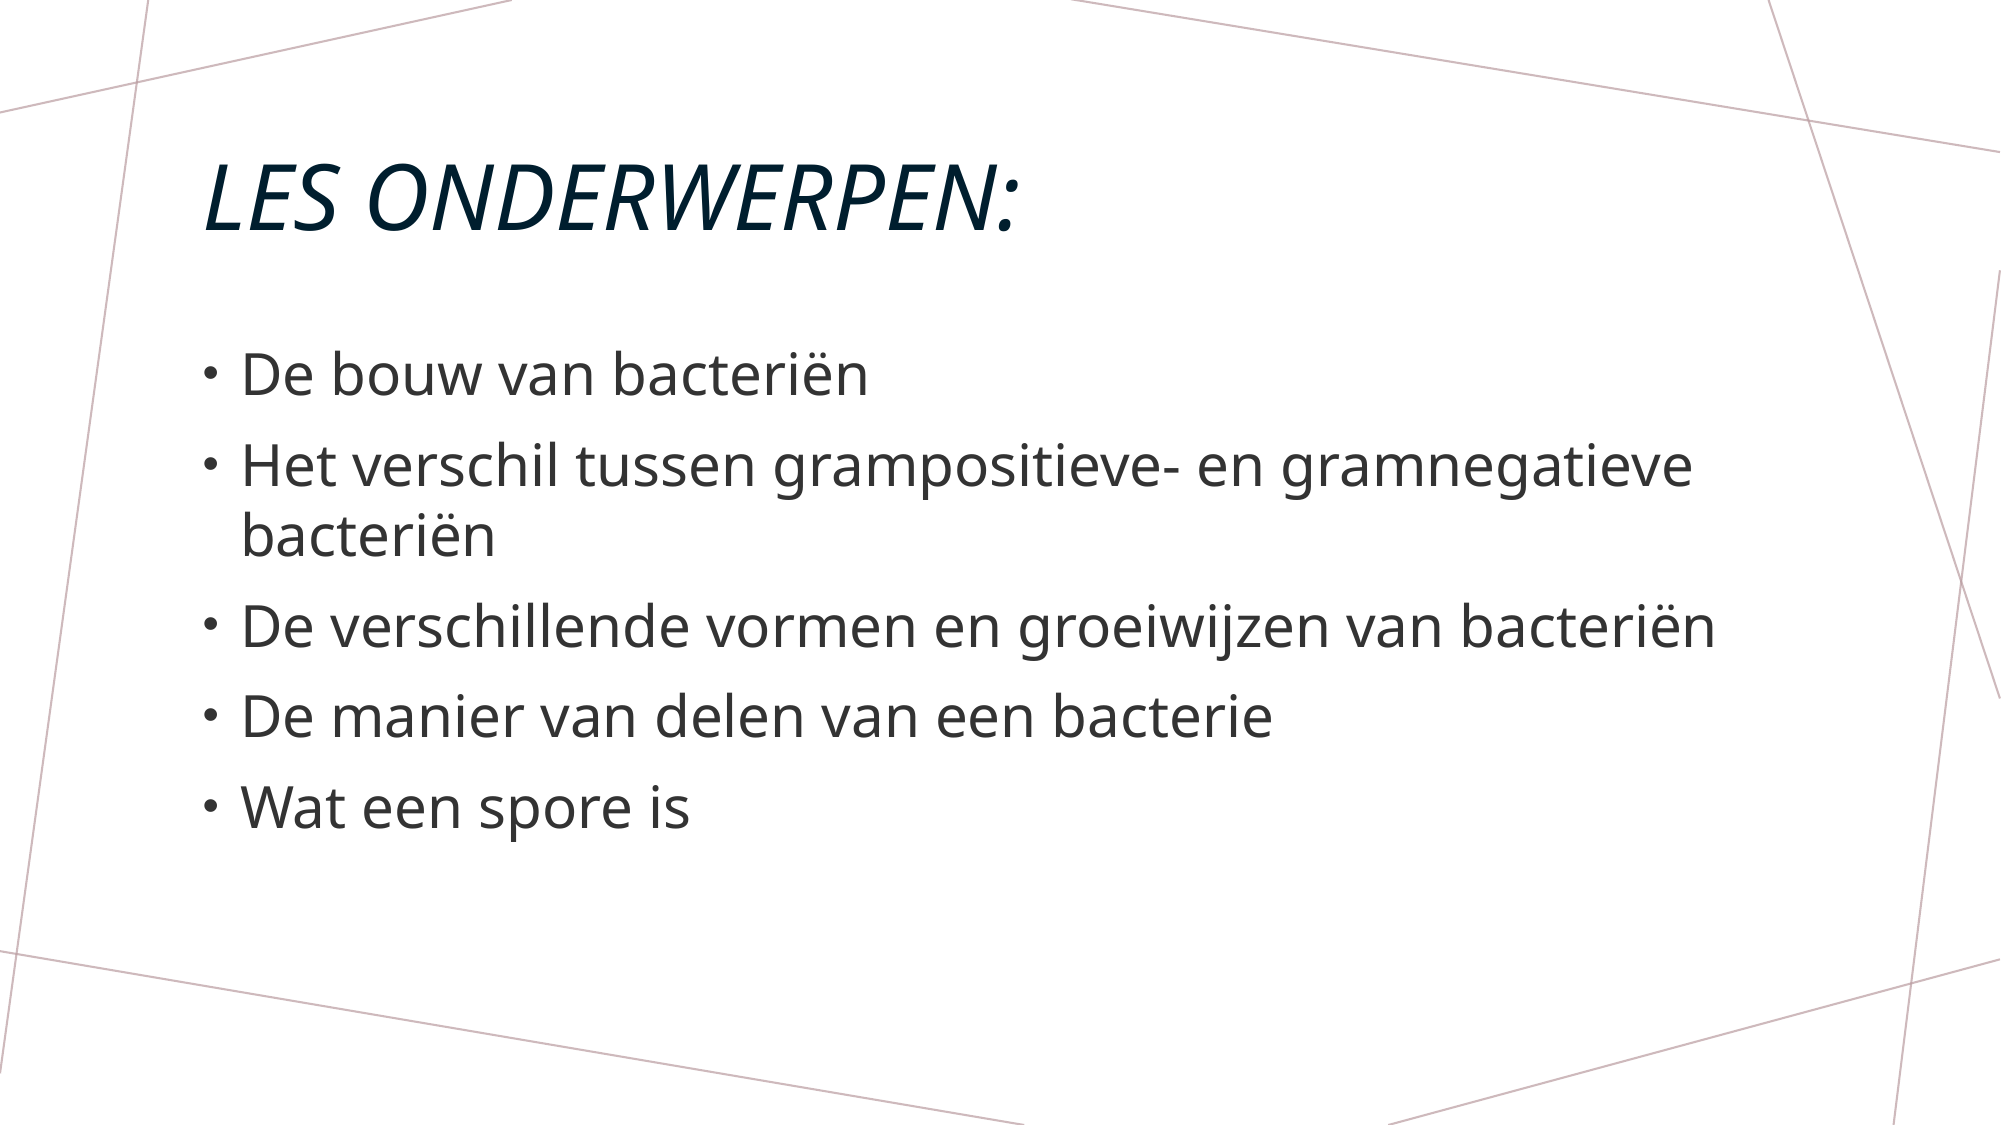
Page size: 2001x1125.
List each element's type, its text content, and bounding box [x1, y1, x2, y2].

list De bouw van bacteriën Het verschil tussen grampositieve- en gramnegatieve bacteriën De verschillende vormen en groeiwijzen van bacteriën De manier van delen van een bacterie Wat een spore is [187, 329, 1813, 990]
title Les onderwerpen: [187, 87, 1813, 315]
